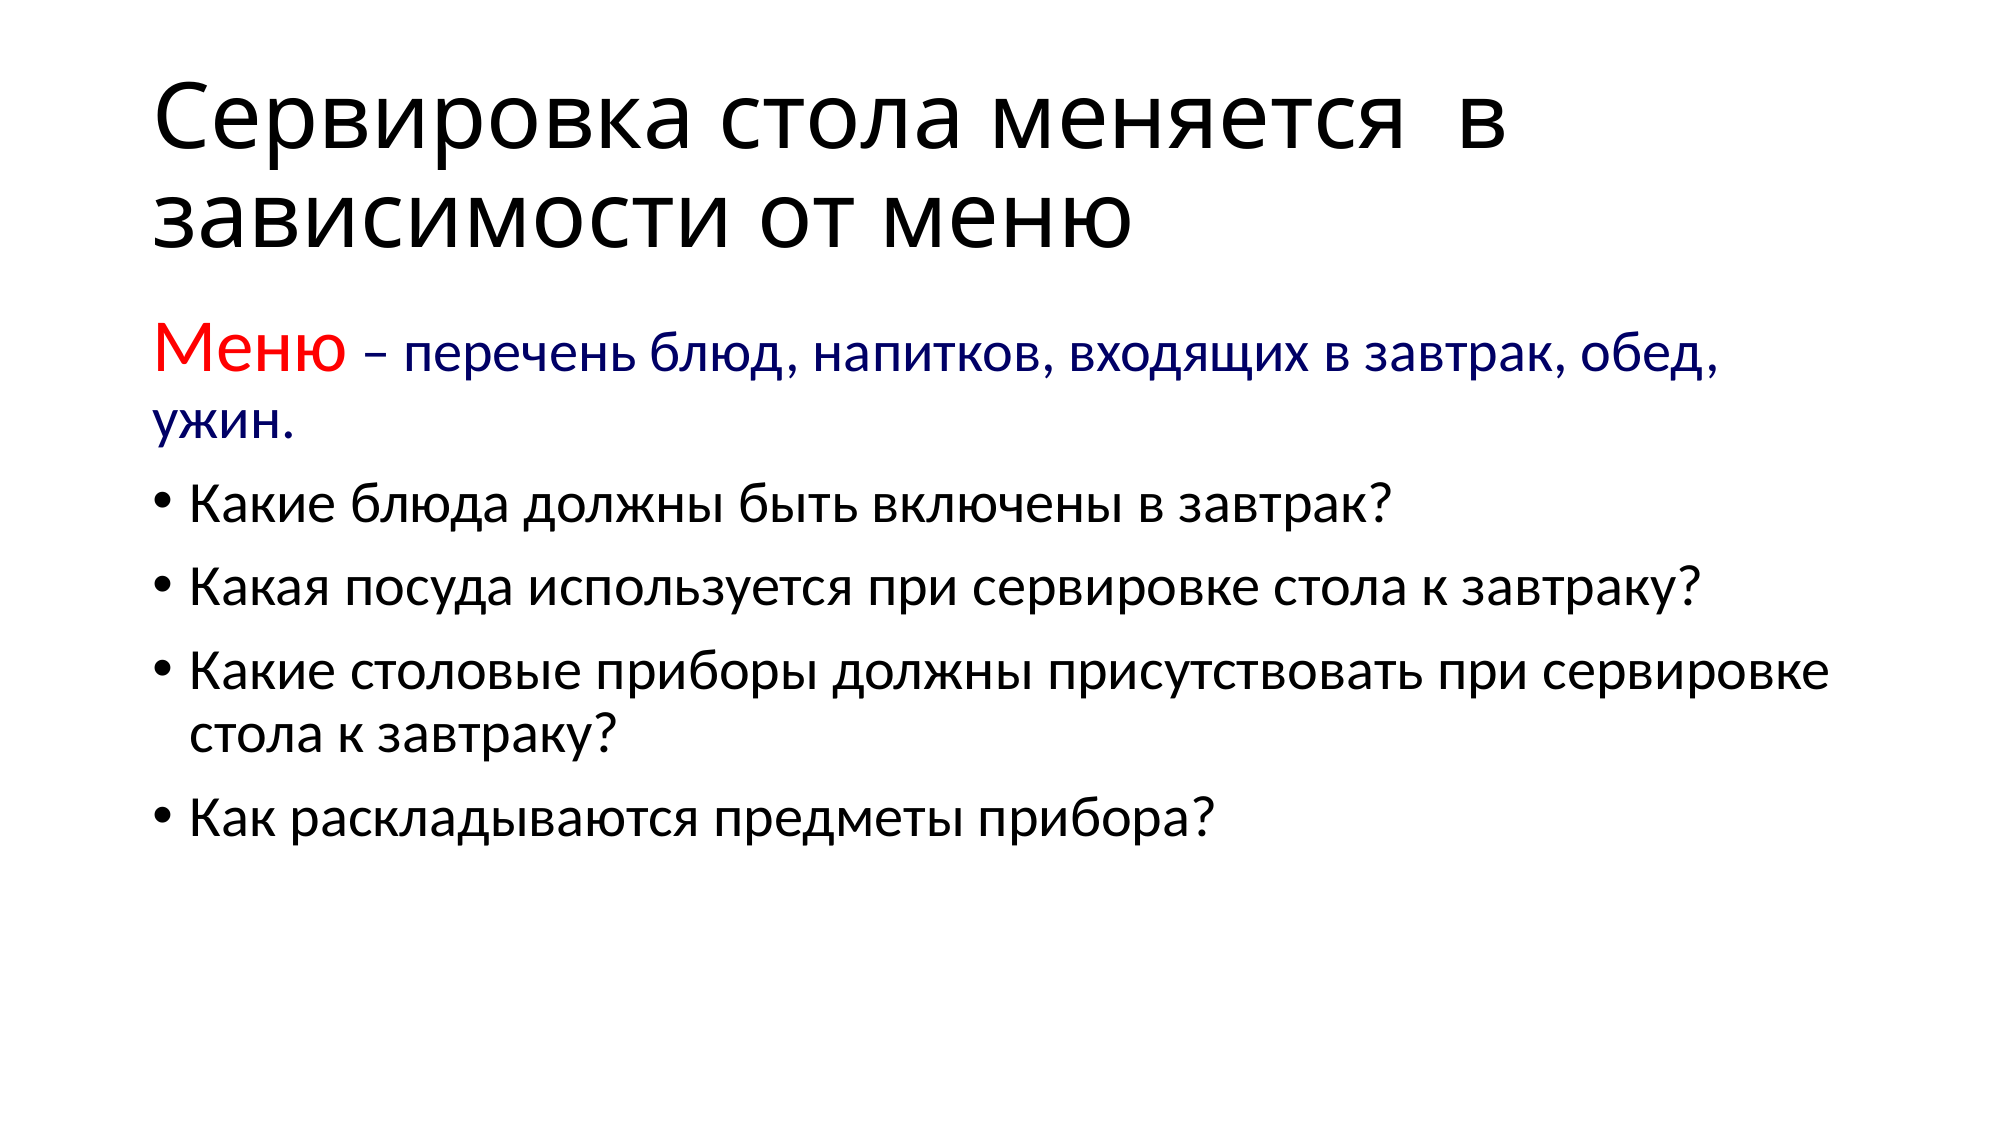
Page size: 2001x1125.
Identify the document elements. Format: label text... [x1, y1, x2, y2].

title Сервировка стола меняется в зависимости от меню [137, 59, 1863, 278]
list Меню – перечень блюд, напитков, входящих в завтрак, обед, ужин. Какие блюда должны быть включены в завтрак? Какая посуда используется при сервировке стола к завтраку? Какие столовые приборы должны присутствовать при сервировке стола к завтраку? Как раскладываются предметы прибора? [137, 299, 1863, 1014]
